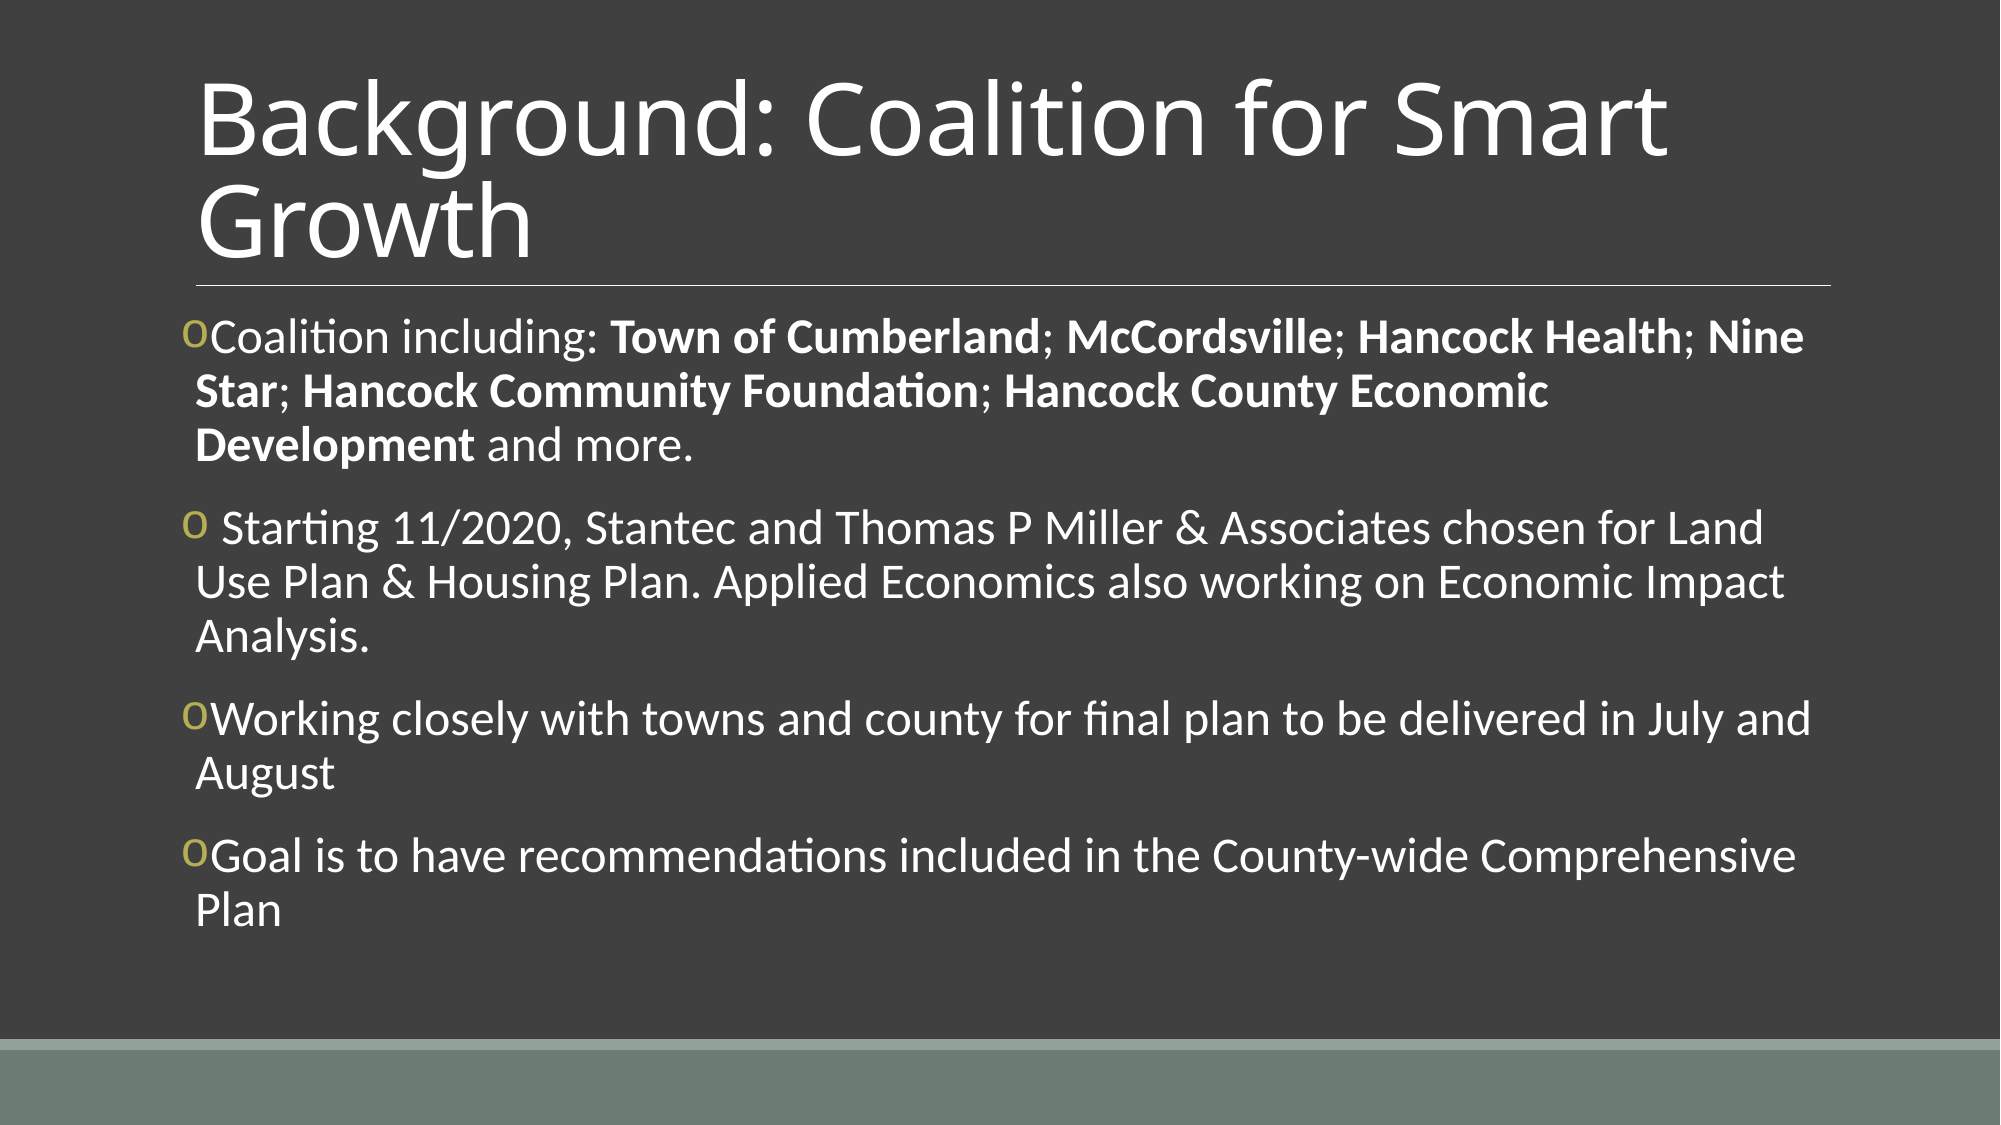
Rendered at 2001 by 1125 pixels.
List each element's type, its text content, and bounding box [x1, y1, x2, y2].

title Background: Coalition for Smart Growth [180, 47, 1830, 285]
list Coalition including: Town of Cumberland; McCordsville; Hancock Health; Nine Star; Hancock Community Foundation; Hancock County Economic Development and more. Starting 11/2020, Stantec and Thomas P Miller & Associates chosen for Land Use Plan & Housing Plan. Applied Economics also working on Economic Impact Analysis. Working closely with towns and county for final plan to be delivered in July and August Goal is to have recommendations included in the County-wide Comprehensive Plan [180, 302, 1830, 963]
